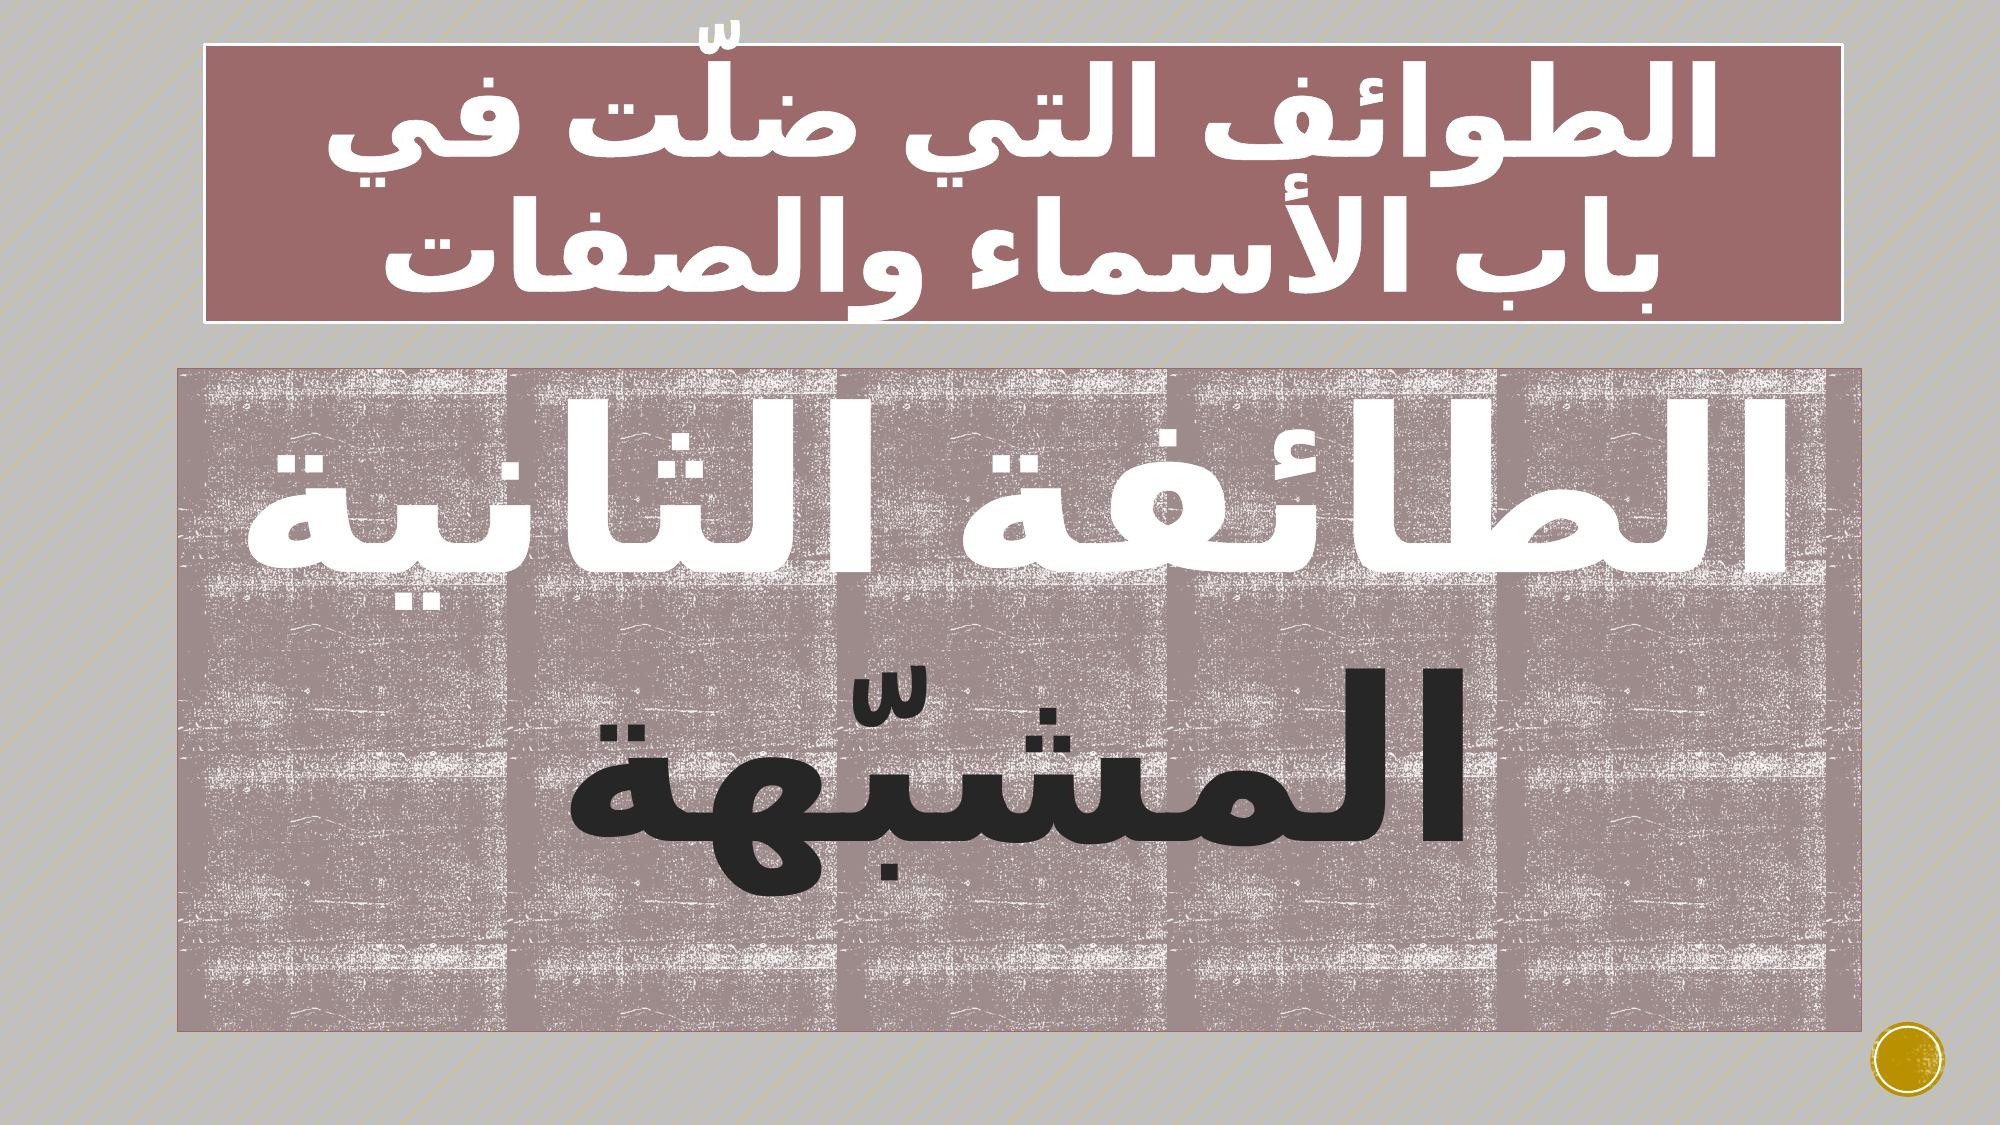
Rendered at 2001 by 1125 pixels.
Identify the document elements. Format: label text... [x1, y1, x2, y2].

title الطوائف التي ضلّت في باب الأسماء والصفات [203, 43, 1844, 324]
list الطائفة الثانية المشبّهة [177, 368, 1862, 1032]
